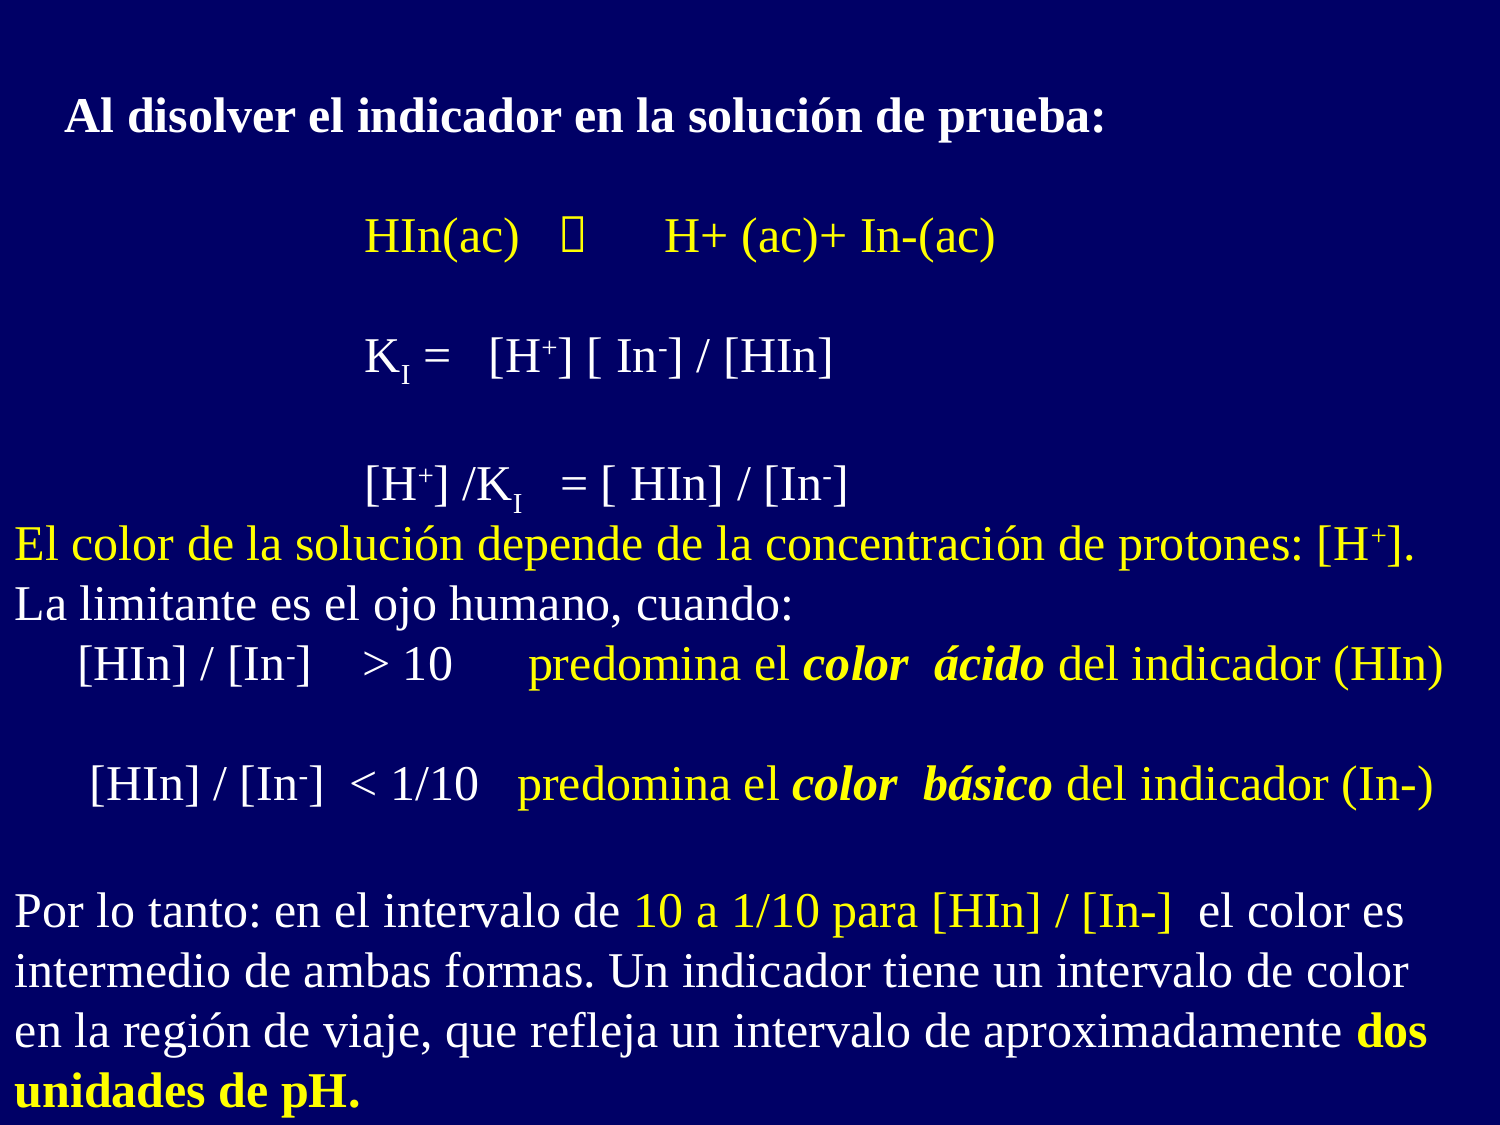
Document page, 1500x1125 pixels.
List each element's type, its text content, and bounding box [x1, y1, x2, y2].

text_box Al disolver el indicador en la solución de prueba: HIn(ac)  H+ (ac)+ In-(ac) KI = [H+] [ In-] / [HIn] [H+] /KI = [ HIn] / [In-] [50, 74, 1436, 503]
text_box El color de la solución depende de la concentración de protones: [H+]. La limitante es el ojo humano, cuando: [HIn] / [In-] > 10 predomina el color ácido del indicador (HIn) [HIn] / [In-] < 1/10 predomina el color básico del indicador (In-) [0, 503, 1500, 819]
text_box Por lo tanto: en el intervalo de 10 a 1/10 para [HIn] / [In-] el color es intermedio de ambas formas. Un indicador tiene un intervalo de color en la región de viaje, que refleja un intervalo de aproximadamente dos unidades de pH. [0, 870, 1465, 1125]
